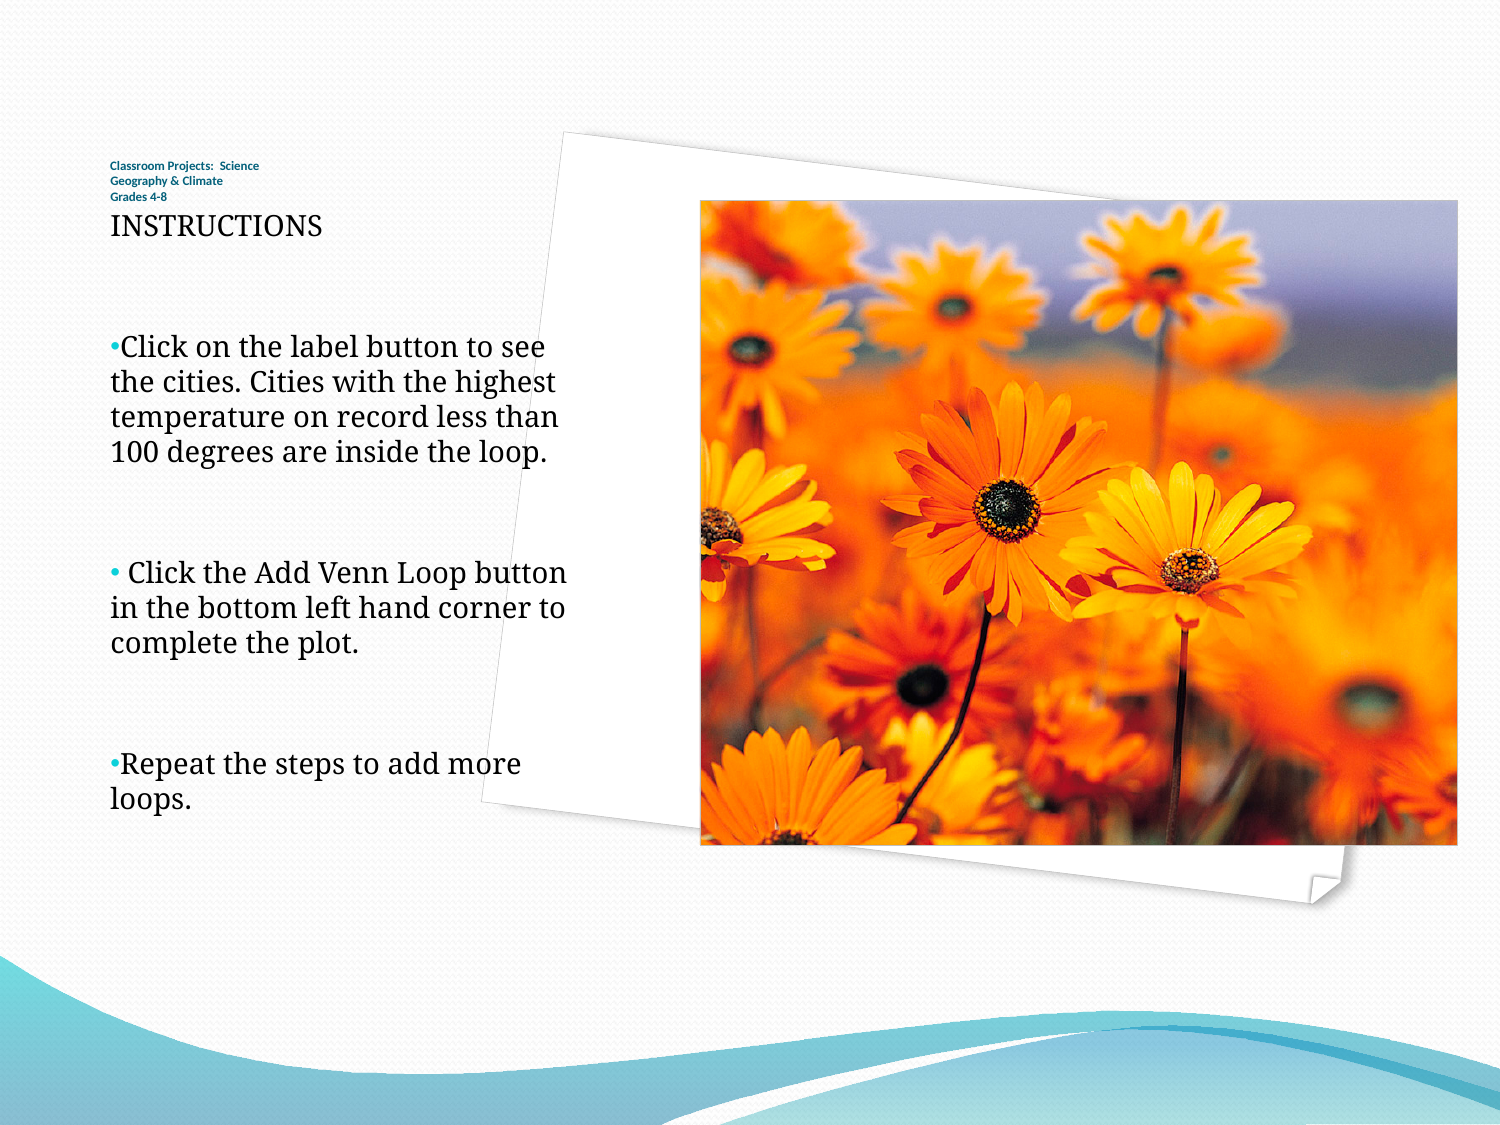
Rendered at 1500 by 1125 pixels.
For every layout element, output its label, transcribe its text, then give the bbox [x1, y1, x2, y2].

list INSTRUCTIONS Click on the label button to see the cities. Cities with the highest temperature on record less than 100 degrees are inside the loop. Click the Add Venn Loop button in the bottom left hand corner to complete the plot. Repeat the steps to add more loops. [99, 200, 588, 850]
title Classroom Projects: Science Geography & Climate Grades 4-8 [99, 50, 663, 225]
picture [699, 199, 1458, 846]
